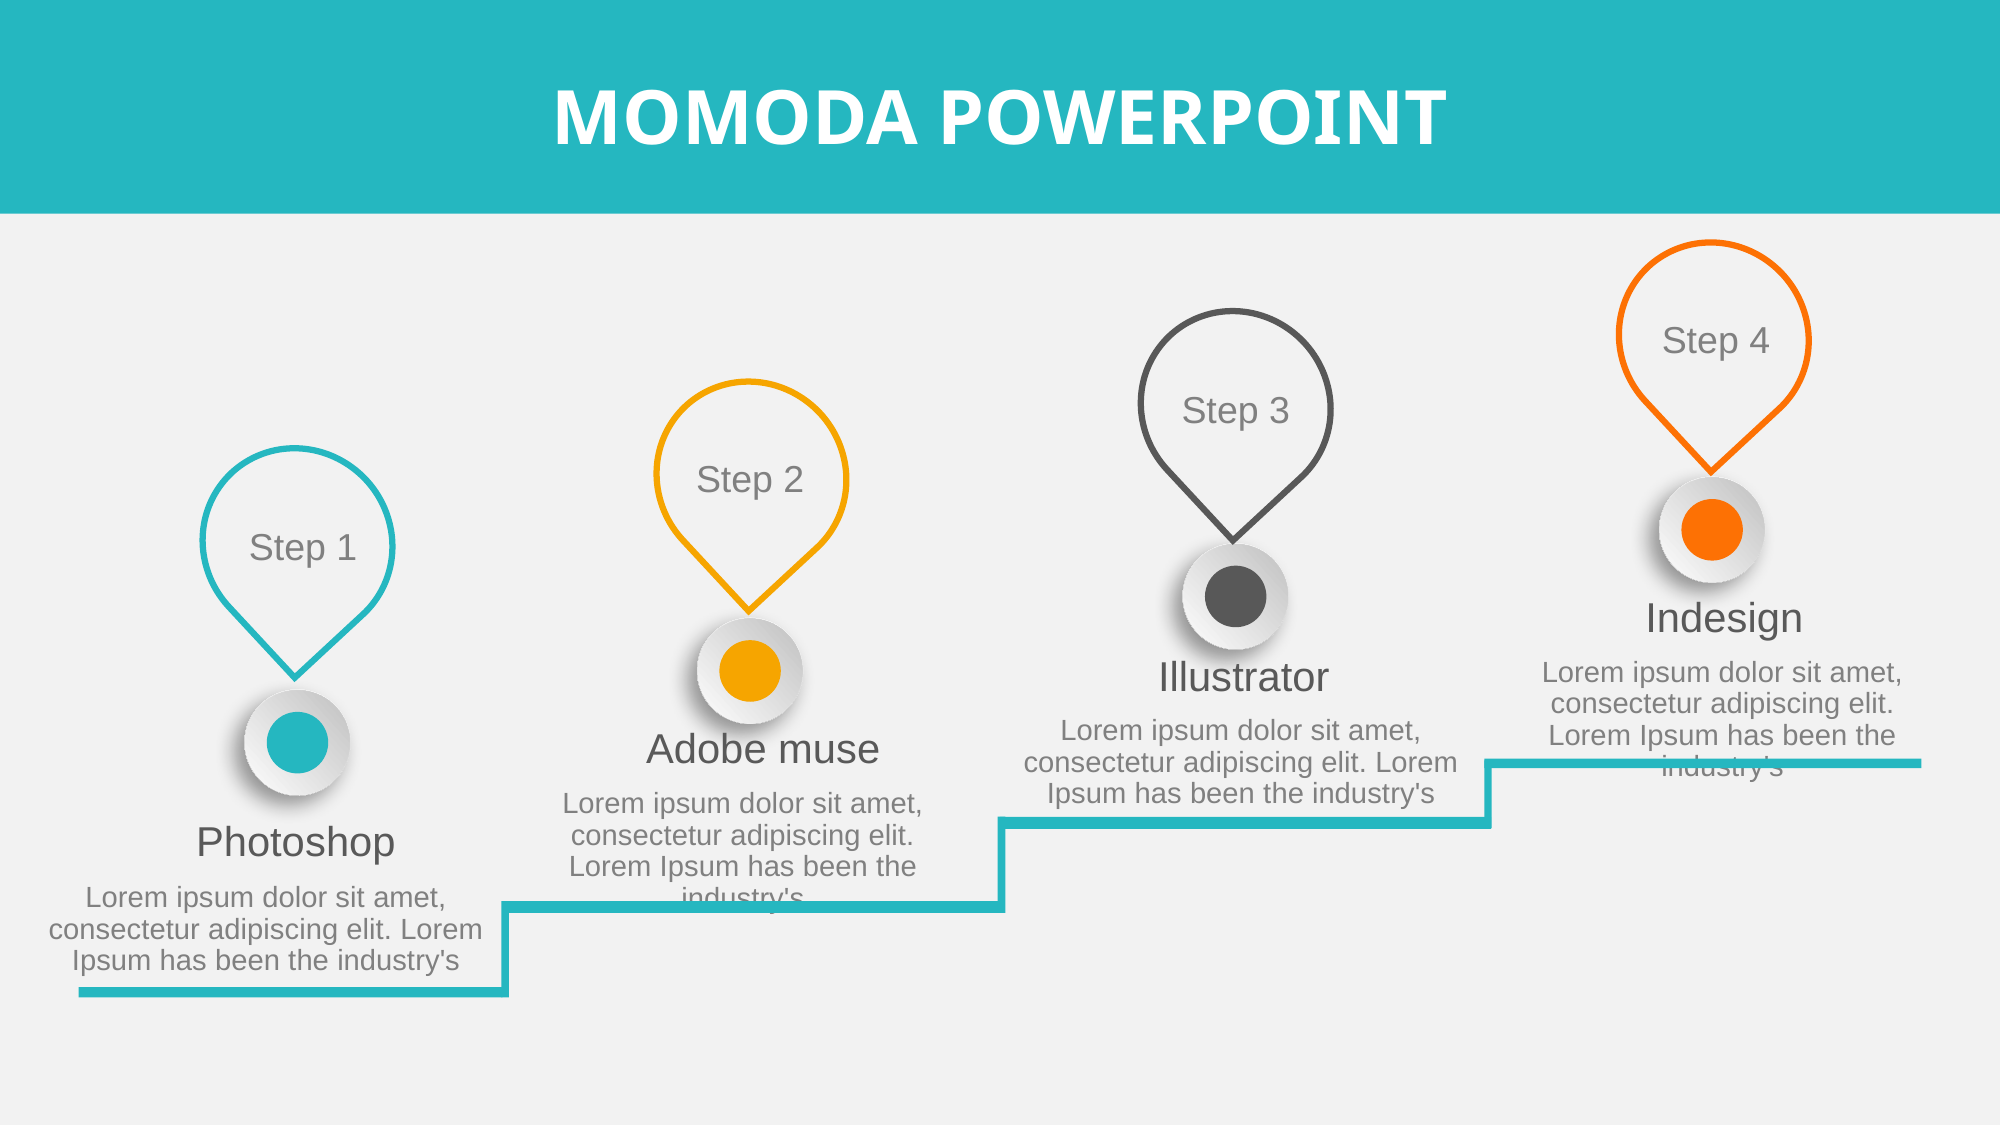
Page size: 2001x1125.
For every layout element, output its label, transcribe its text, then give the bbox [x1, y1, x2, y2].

text_box [0, 0, 2000, 215]
text_box Indesign [1630, 583, 1864, 648]
text_box Step 4 [1647, 308, 1785, 368]
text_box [697, 617, 804, 724]
text_box Step 2 [681, 447, 819, 507]
text_box [201, 447, 394, 680]
text_box Illustrator [1143, 641, 1377, 707]
text_box [1617, 241, 1810, 474]
text_box Lorem ipsum dolor sit amet, consectetur adipiscing elit. Lorem Ipsum has been the industry's [1491, 650, 1955, 770]
text_box Lorem ipsum dolor sit amet, consectetur adipiscing elit. Lorem Ipsum has been the industry's [1007, 708, 1476, 758]
text_box Lorem ipsum dolor sit amet, consectetur adipiscing elit. Lorem Ipsum has been the industry's [29, 875, 78, 996]
text_box [655, 380, 848, 613]
text_box Adobe muse [631, 714, 900, 758]
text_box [1182, 543, 1289, 650]
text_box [1659, 476, 1766, 583]
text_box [244, 689, 351, 758]
text_box [1139, 310, 1332, 542]
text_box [78, 758, 1922, 998]
text_box Step 3 [1166, 378, 1305, 439]
text_box Step 1 [234, 515, 372, 575]
text_box MOMODA POWERPOINT [536, 61, 1464, 167]
